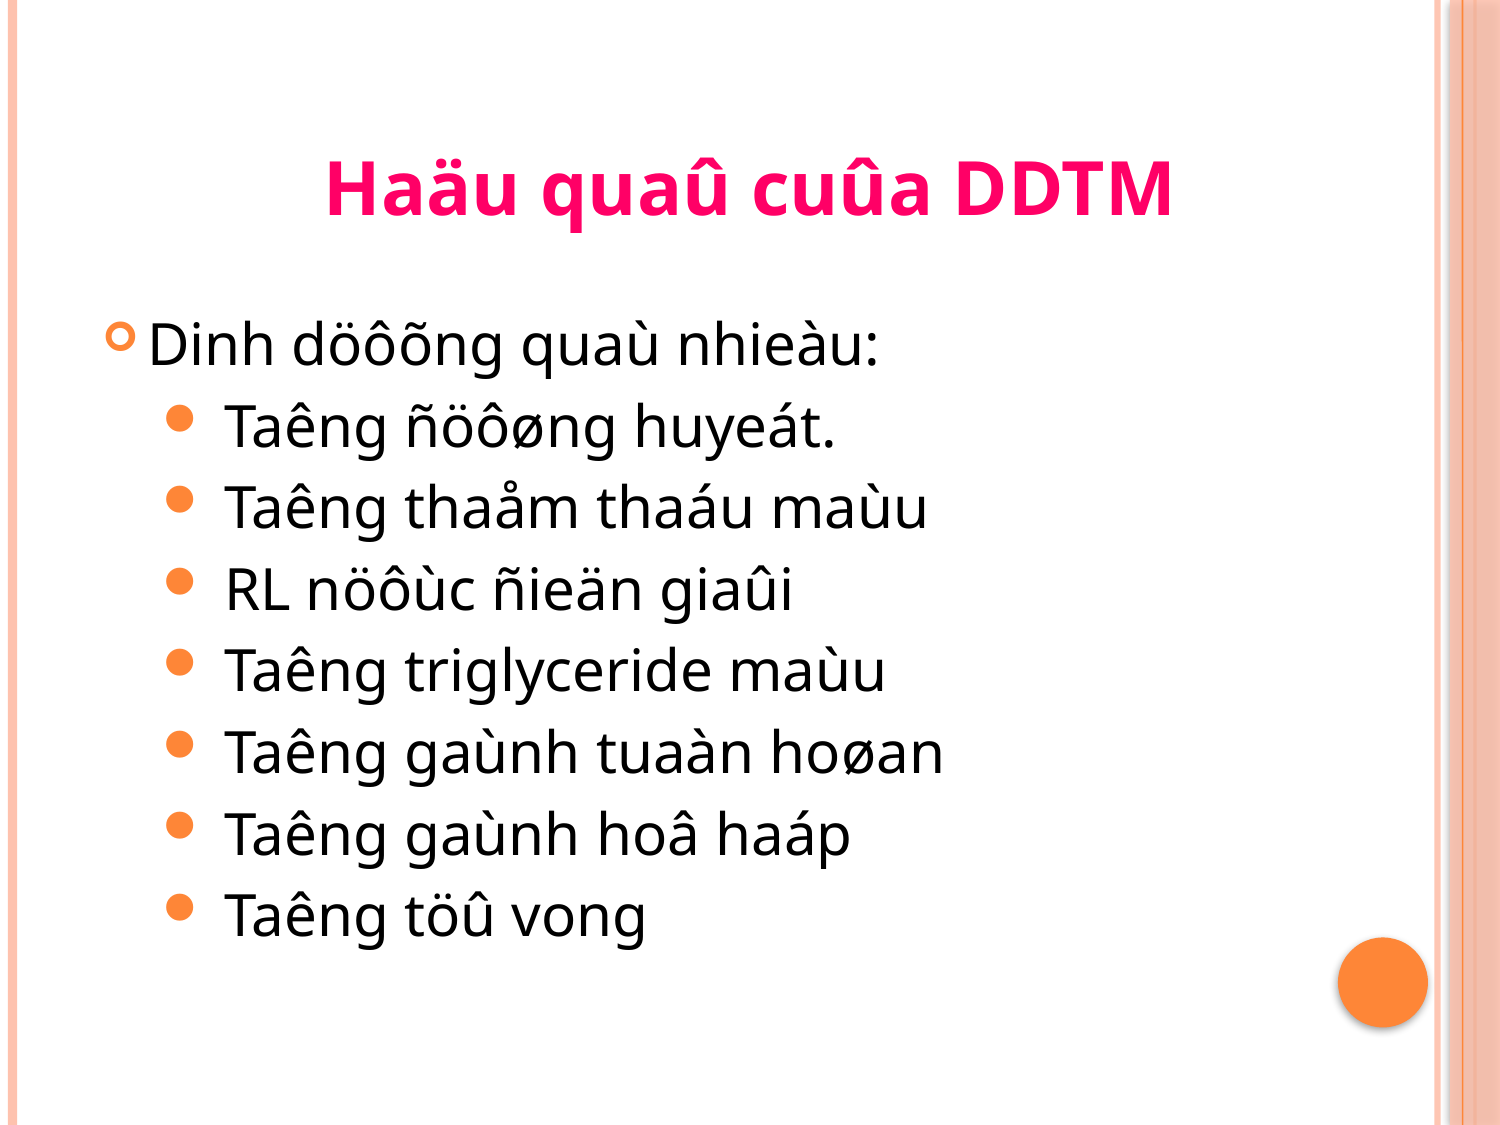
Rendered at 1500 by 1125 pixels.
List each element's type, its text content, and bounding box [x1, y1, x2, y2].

title Haäu quaû cuûa DDTM [112, 50, 1388, 238]
list Dinh döôõng quaù nhieàu: Taêng ñöôøng huyeát. Taêng thaåm thaáu maùu RL nöôùc ñieän giaûi Taêng triglyceride maùu Taêng gaùnh tuaàn hoøan Taêng gaùnh hoâ haáp Taêng töû vong [87, 299, 1438, 1044]
